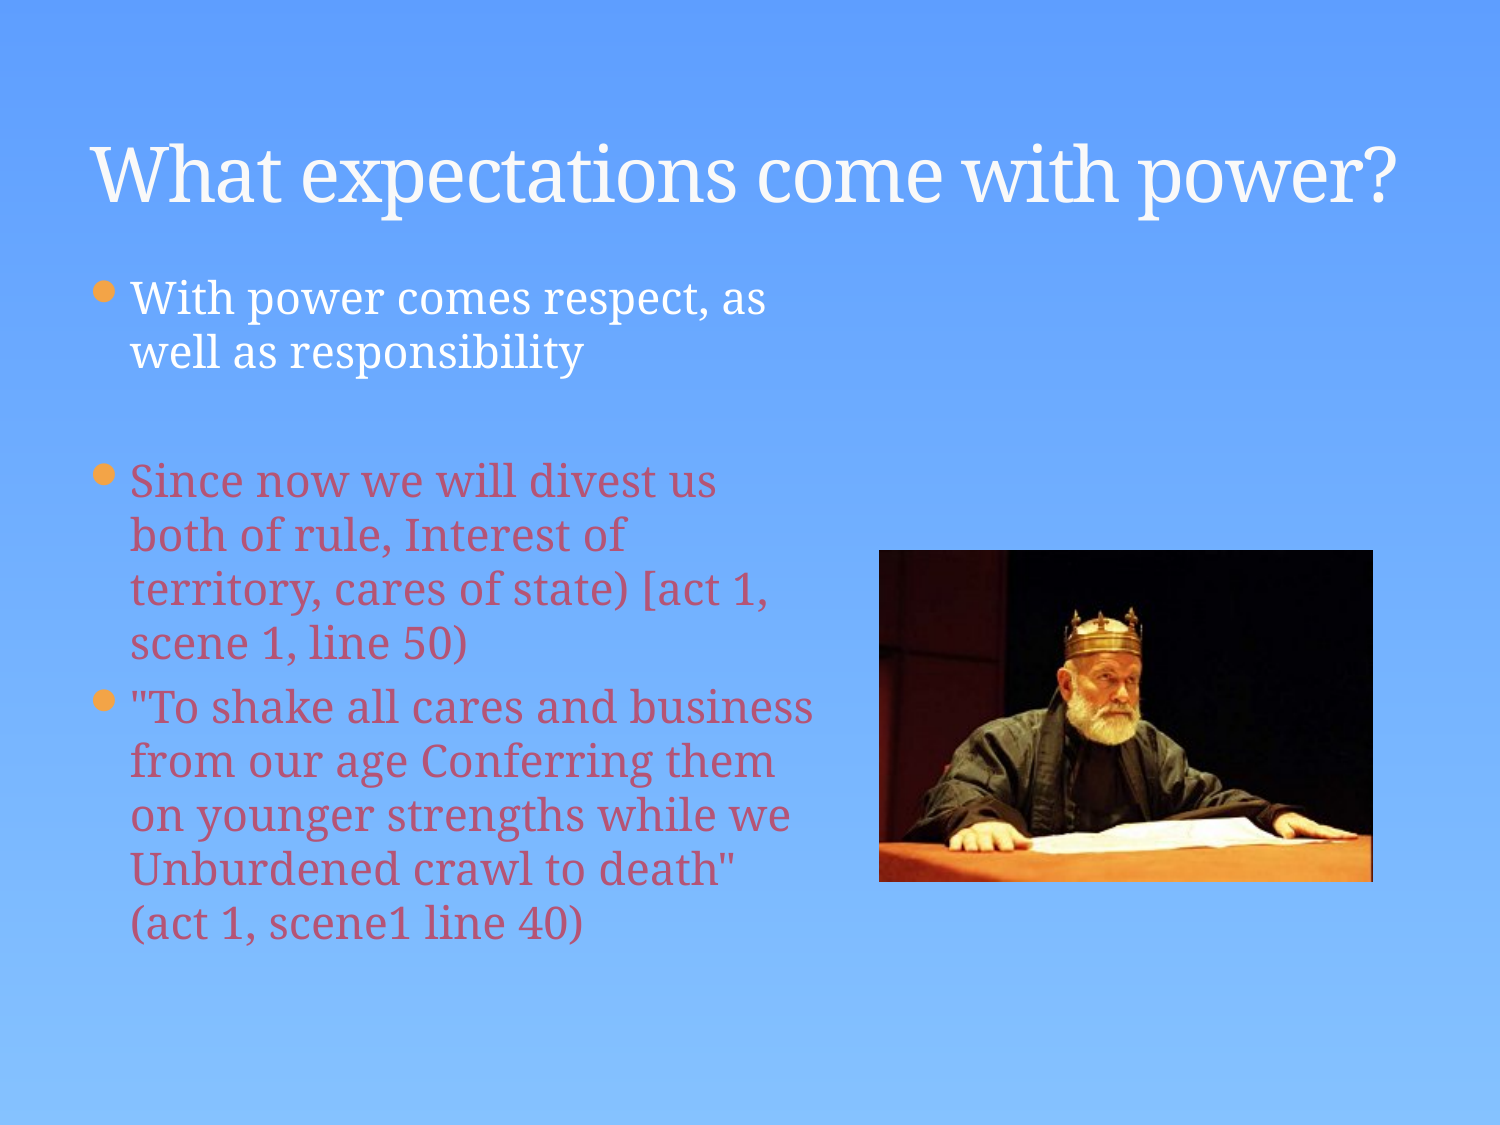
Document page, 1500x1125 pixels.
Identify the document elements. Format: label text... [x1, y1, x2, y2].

list With power comes respect, as well as responsibility Since now we will divest us both of rule, Interest of territory, cares of state) [act 1, scene 1, line 50) "To shake all cares and business from our age Conferring them on younger strengths while we Unburdened crawl to death" (act 1, scene1 line 40) [75, 262, 833, 1005]
title What expectations come with power? [74, 24, 1425, 225]
picture [879, 550, 1373, 882]
